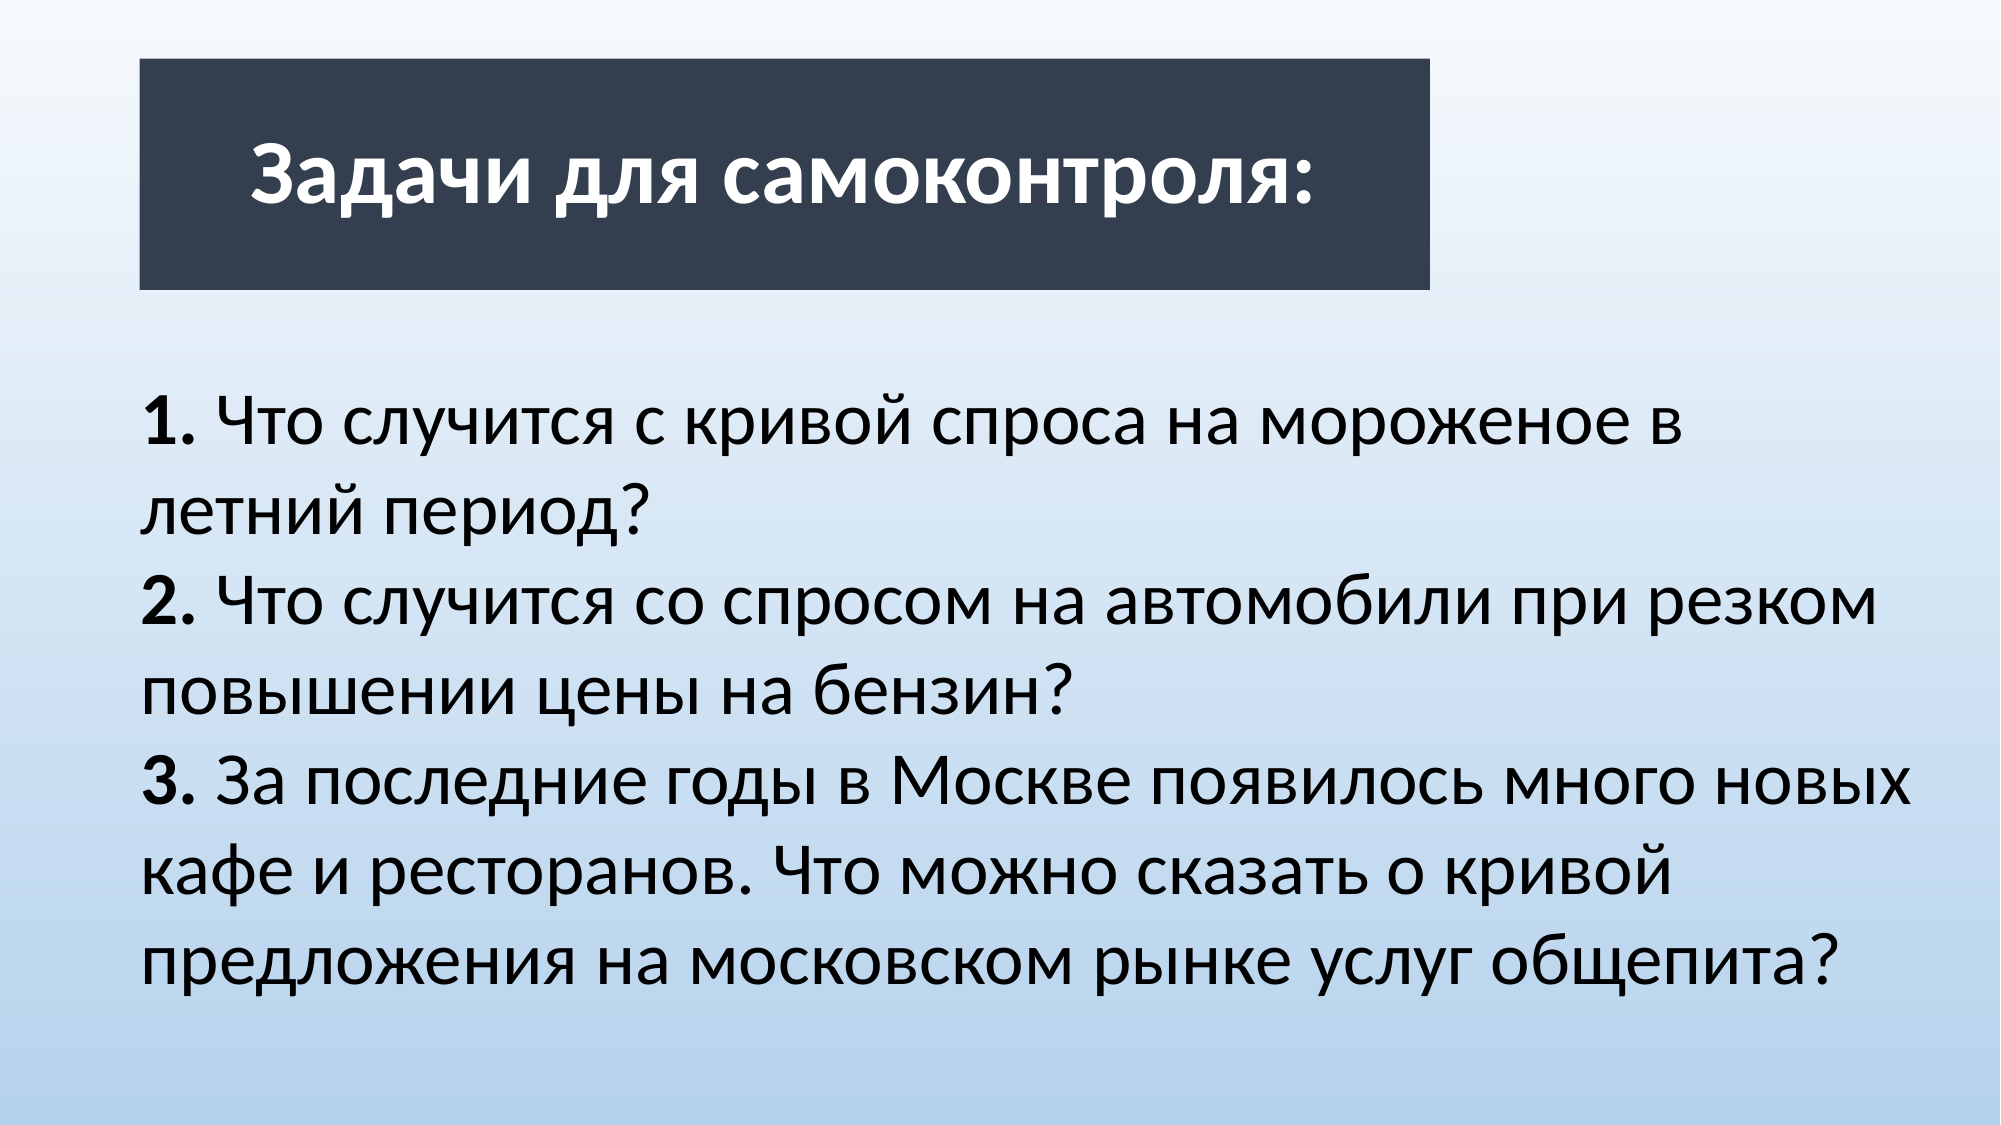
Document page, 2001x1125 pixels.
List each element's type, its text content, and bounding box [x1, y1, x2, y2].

text_box Задачи для самоконтроля: [139, 58, 1430, 290]
text_box 1. Что случится с кривой спроса на мороженое в летний период? 2. Что случится со спросом на автомобили при резком повышении цены на бензин? 3. За последние годы в Москве появилось много новых кафе и ресторанов. Что можно сказать о кривой предложения на московском рынке услуг общепита? [126, 361, 1936, 1007]
